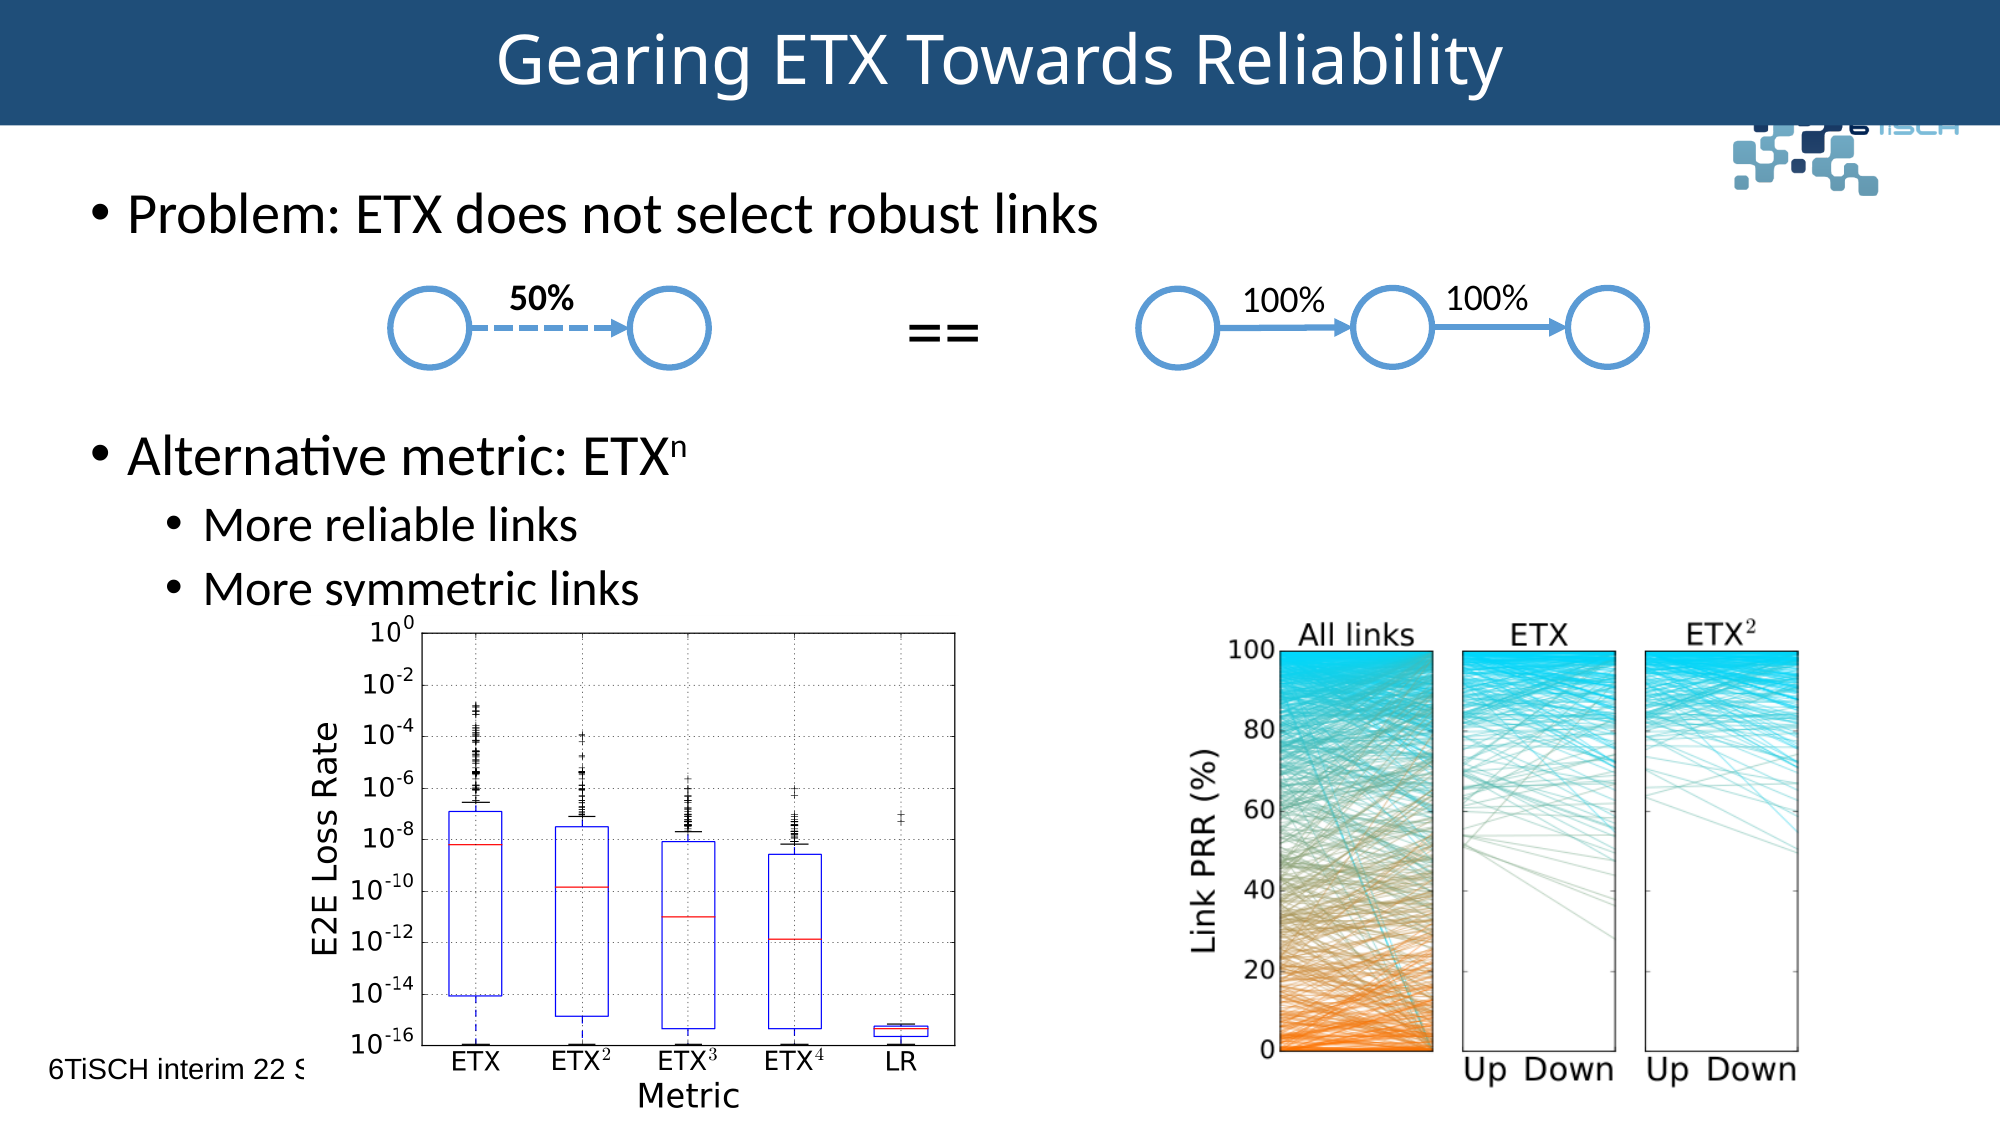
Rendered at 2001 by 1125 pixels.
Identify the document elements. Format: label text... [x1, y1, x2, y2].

text_box Gearing ETX Towards Reliability [0, 0, 2000, 126]
picture [304, 606, 959, 1111]
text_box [1138, 266, 1647, 368]
text_box == [892, 275, 997, 380]
picture [1180, 606, 1814, 1093]
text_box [390, 266, 709, 368]
list Problem: ETX does not select robust links Alternative metric: ETXn More reliable links More symmetric links [75, 175, 1647, 1014]
picture [1725, 126, 1963, 200]
